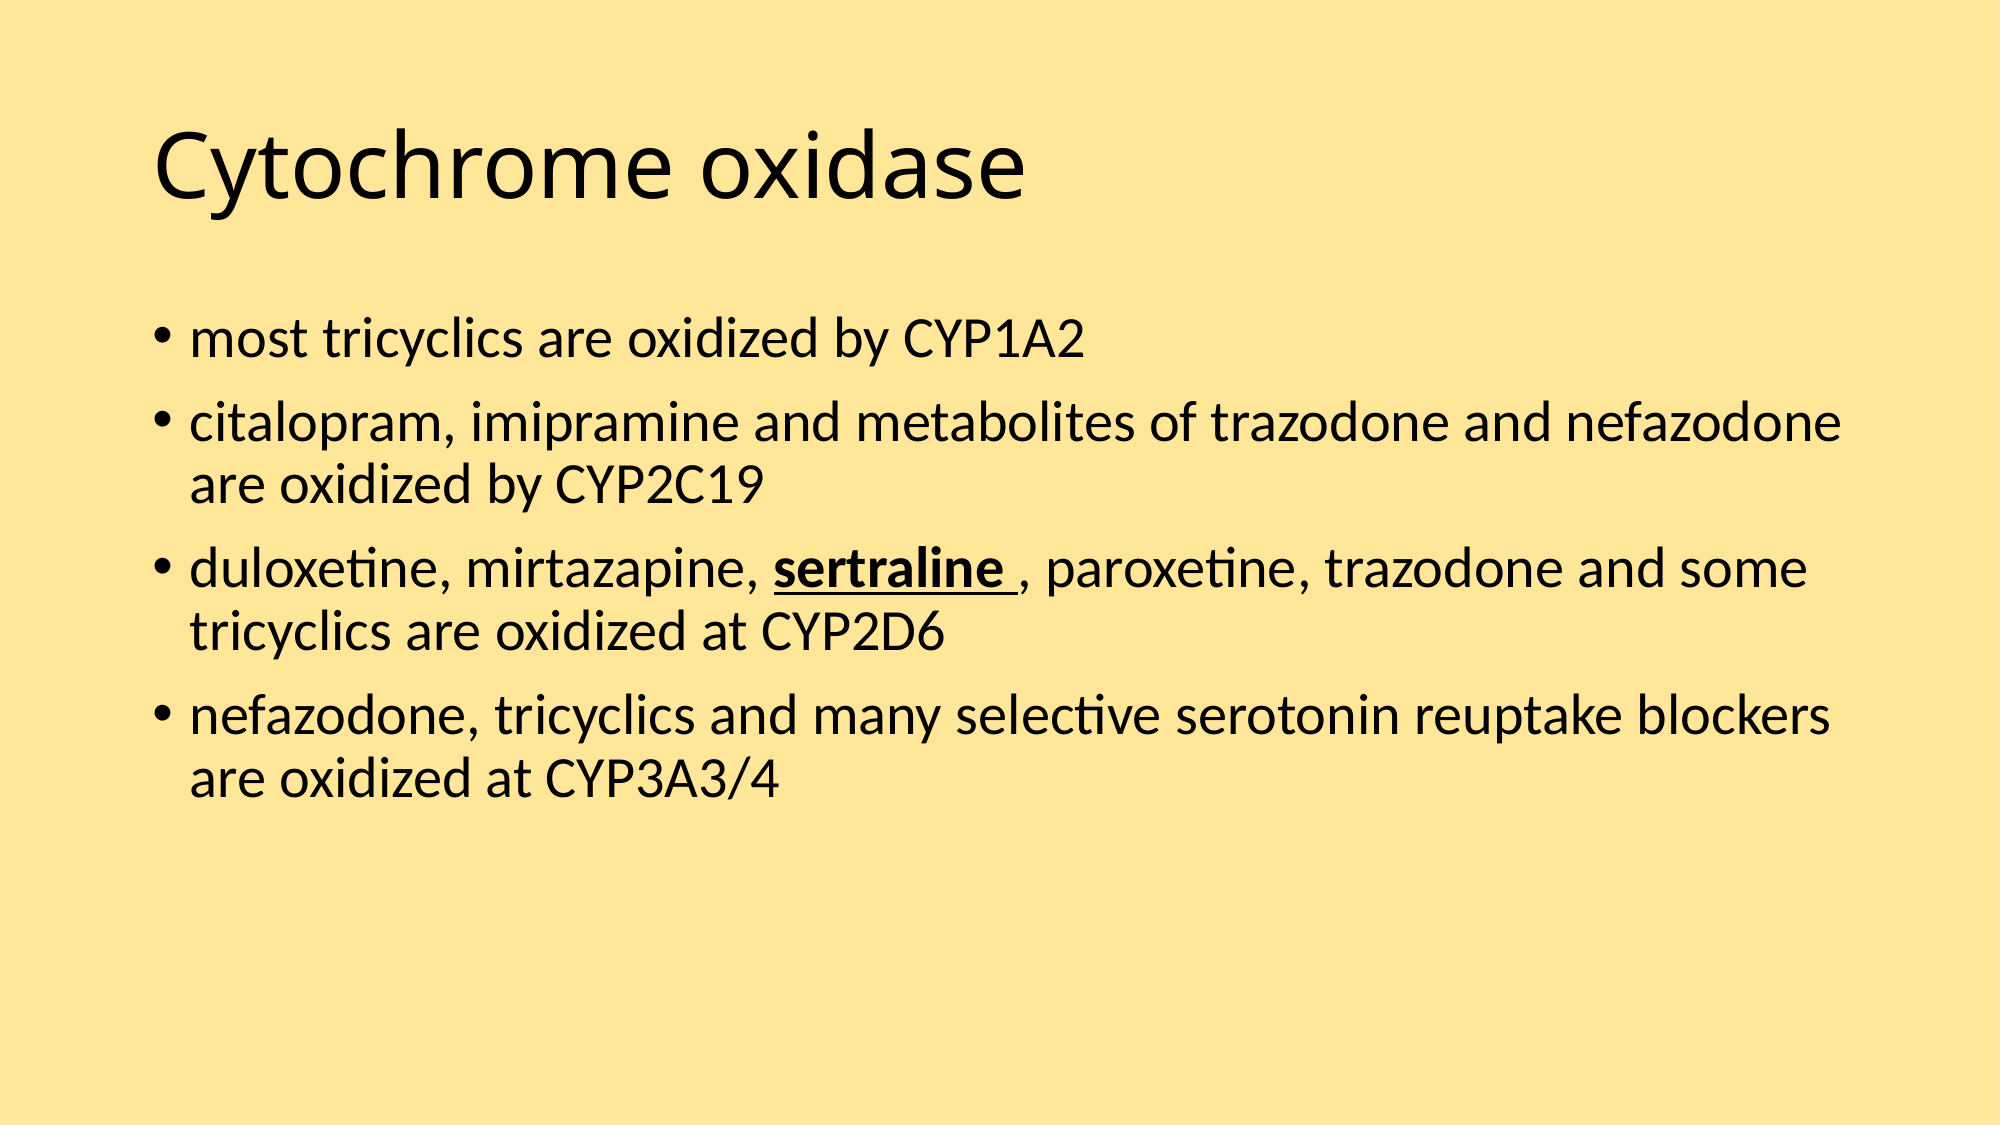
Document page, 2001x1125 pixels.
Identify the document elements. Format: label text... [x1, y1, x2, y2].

title Cytochrome oxidase [137, 59, 1863, 278]
list most tricyclics are oxidized by CYP1A2 citalopram, imipramine and metabolites of trazodone and nefazodone are oxidized by CYP2C19 duloxetine, mirtazapine, sertraline , paroxetine, trazodone and some tricyclics are oxidized at CYP2D6 nefazodone, tricyclics and many selective serotonin reuptake blockers are oxidized at CYP3A3/4 [137, 299, 1863, 1014]
